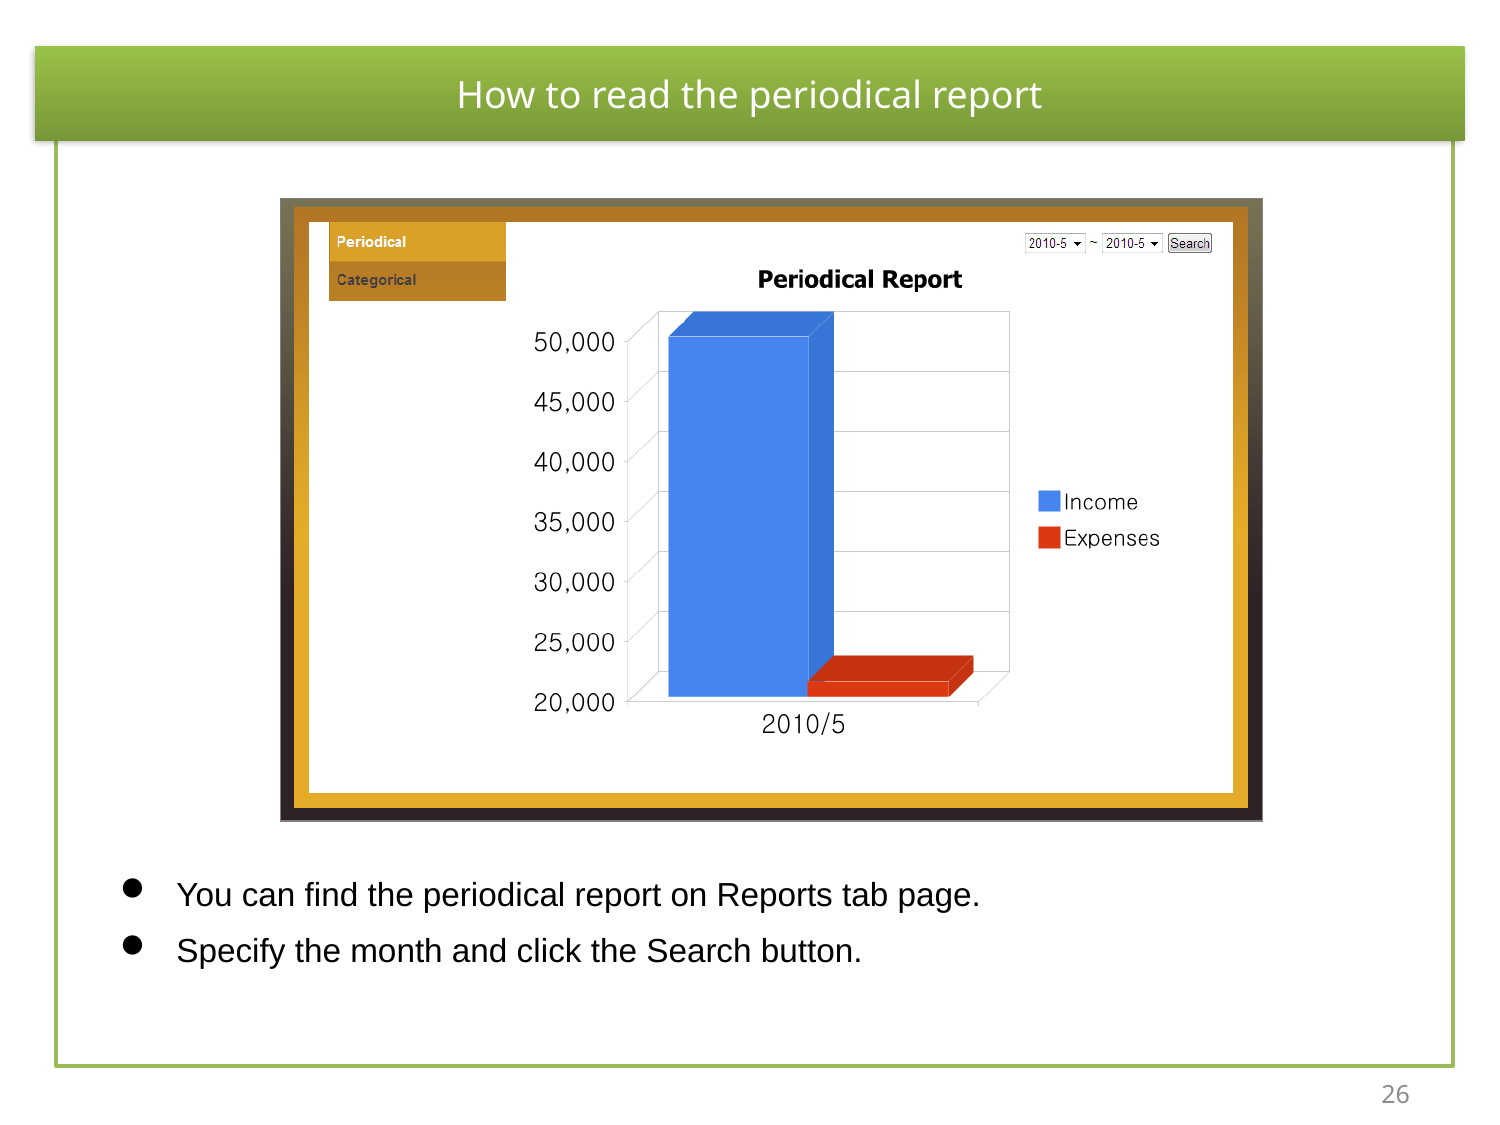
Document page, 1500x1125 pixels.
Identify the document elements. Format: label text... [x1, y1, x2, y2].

picture [280, 198, 1262, 821]
text_box [54, 149, 1455, 1068]
text_box How to read the periodical report [35, 46, 1465, 141]
text_box You can find the periodical report on Reports tab page. Specify the month and click the Search button. [105, 855, 1407, 1102]
slide_number 26 [1074, 1065, 1425, 1125]
